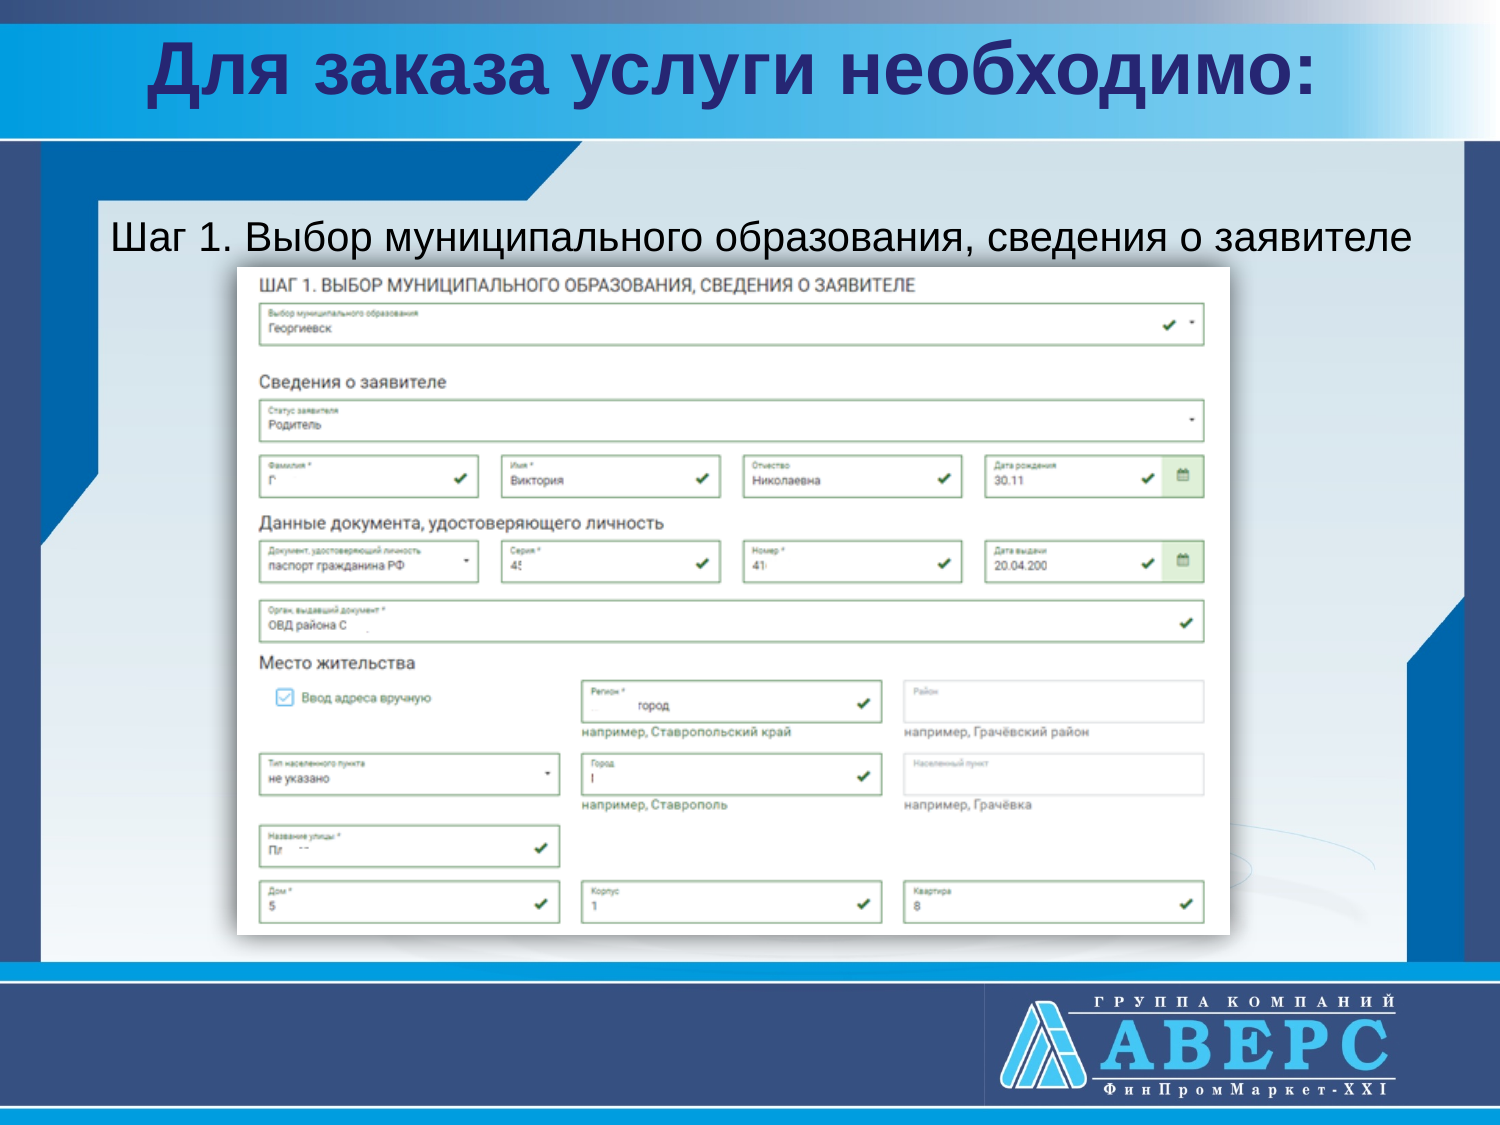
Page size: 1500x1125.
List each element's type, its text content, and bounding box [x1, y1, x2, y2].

picture [0, 981, 1500, 1109]
text_box Для заказа услуги необходимо: [132, 11, 1334, 117]
text_box Шаг 1. Выбор муниципального образования, сведения о заявителе [95, 201, 1447, 267]
picture [0, 0, 1500, 962]
